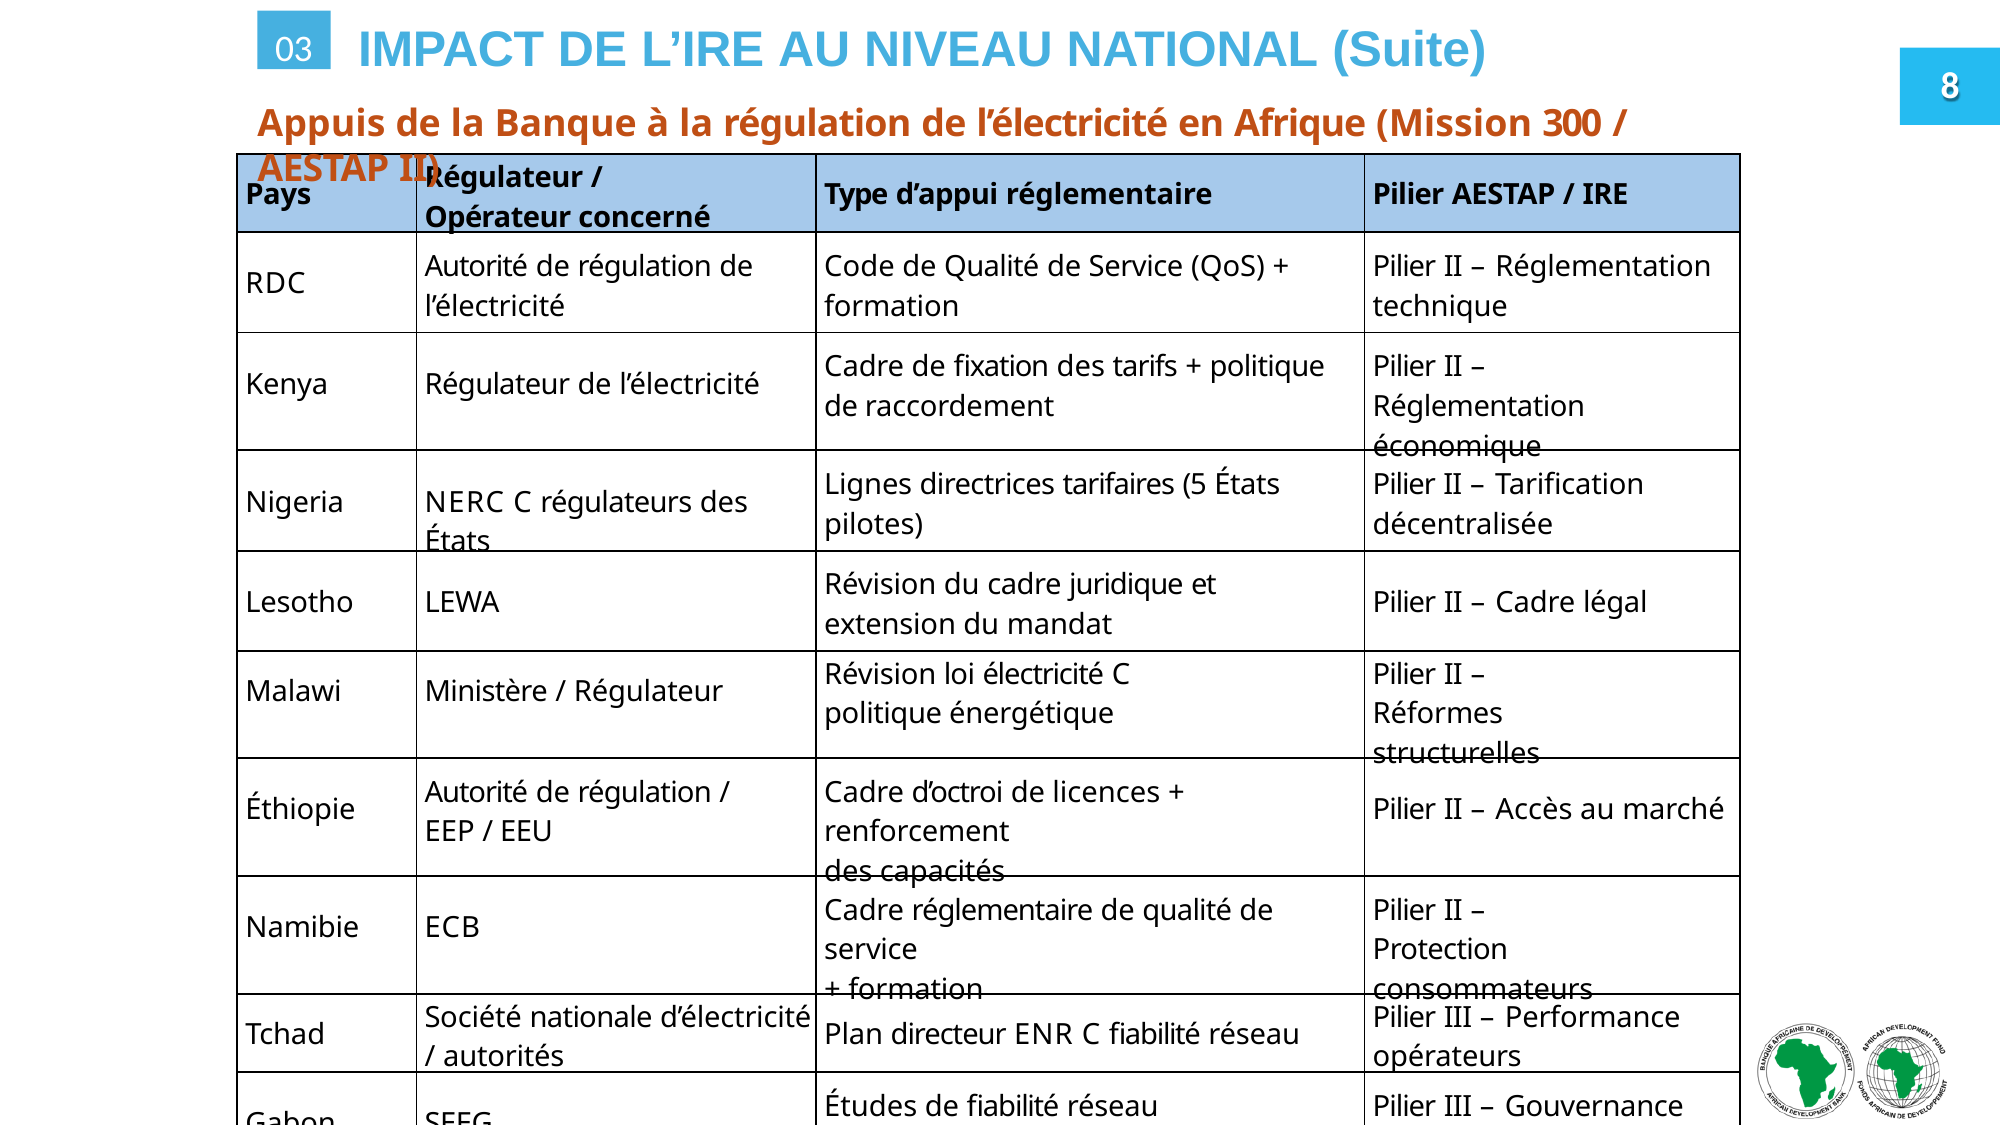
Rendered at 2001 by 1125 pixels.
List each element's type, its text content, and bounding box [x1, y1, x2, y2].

table_cell Lignes directrices tarifaires (5 États pilotes) [817, 451, 1364, 550]
table_cell Études de fiabilité réseau et restructuration MT/BT [817, 1073, 1364, 1125]
table_header Pays [238, 155, 416, 231]
table_cell Cadre réglementaire de qualité de service + formation [817, 877, 1364, 993]
table_cell Malawi [238, 652, 416, 757]
table_cell Ministère / Régulateur [417, 652, 815, 757]
table_cell Nigeria [238, 451, 416, 550]
table_cell Pilier III – Gouvernance des opérateurs [1365, 1073, 1739, 1125]
table_cell Code de Qualité de Service (QoS) + formation [817, 233, 1364, 332]
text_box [1899, 47, 2000, 136]
table_cell Éthiopie [238, 759, 416, 875]
table_cell SEEG [417, 1073, 815, 1125]
text_box 03 [257, 10, 331, 70]
table_cell ECB [417, 877, 815, 993]
table_cell Namibie [238, 877, 416, 993]
table_cell RDC [238, 233, 416, 332]
table_cell Plan directeur ENR C fiabilité réseau [817, 995, 1364, 1071]
table_cell Tchad [238, 995, 416, 1071]
table_cell Kenya [238, 333, 416, 449]
table_cell Régulateur de l’électricité [417, 333, 815, 449]
table_header Pilier AESTAP / IRE [1365, 155, 1739, 231]
table_cell Gabon [238, 1073, 416, 1125]
table_cell Pilier II – Réglementation économique [1365, 333, 1739, 449]
table_cell Pilier II – Protection consommateurs [1365, 877, 1739, 993]
text_box Appuis de la Banque à la régulation de l’électricité en Afrique (Mission 300 / AESTAP II) [255, 97, 1707, 190]
table_cell Pilier II – Cadre légal [1365, 552, 1739, 650]
table_cell Révision loi électricité C politique énergétique [817, 652, 1364, 757]
table_cell Autorité de régulation / EEP / EEU [417, 759, 815, 875]
table_header Régulateur / Opérateur concerné [417, 190, 815, 231]
table_cell Lesotho [238, 552, 416, 650]
table_cell Société nationale d’électricité / autorités [417, 995, 815, 1071]
title IMPACT DE L’IRE AU NIVEAU NATIONAL (Suite) [356, 14, 1494, 97]
picture [1757, 1022, 1947, 1120]
table_cell Cadre d’octroi de licences + renforcement des capacités [817, 759, 1364, 875]
table_cell NERC C régulateurs des États [417, 451, 815, 550]
table_cell Révision du cadre juridique et extension du mandat [817, 552, 1364, 650]
table_header Type d’appui réglementaire [817, 190, 1364, 231]
table_cell Pilier III – Performance opérateurs [1365, 995, 1739, 1071]
table_cell Cadre de fixation des tarifs + politique de raccordement [817, 333, 1364, 449]
table_cell Autorité de régulation de l’électricité [417, 233, 815, 332]
table_cell Pilier II – Tarification décentralisée [1365, 451, 1739, 550]
table_cell Pilier II – Réformes structurelles [1365, 652, 1739, 757]
table_cell LEWA [417, 552, 815, 650]
table_cell Pilier II – Accès au marché [1365, 759, 1739, 875]
table_cell Pilier II – Réglementation technique [1365, 233, 1739, 332]
